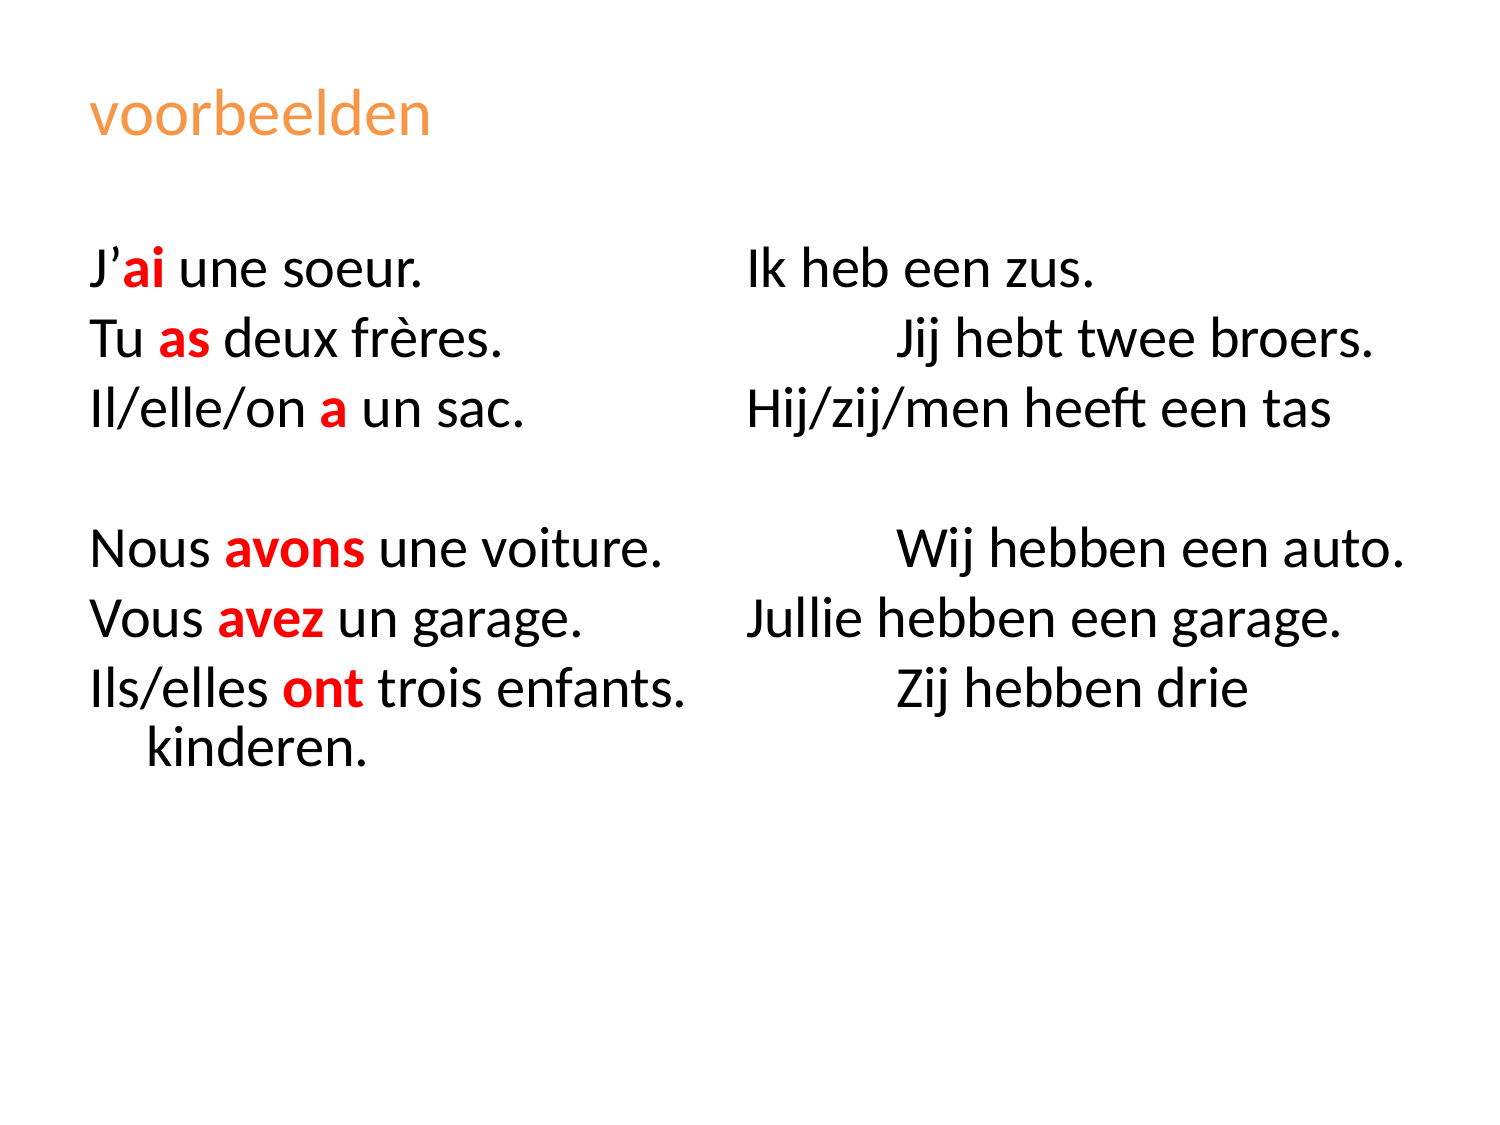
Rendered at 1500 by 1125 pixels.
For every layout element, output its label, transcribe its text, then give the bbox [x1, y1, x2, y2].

text_box voorbeelden J’ai une soeur. Ik heb een zus. Tu as deux frères. Jij hebt twee broers. Il/elle/on a un sac. Hij/zij/men heeft een tas Nous avons une voiture. Wij hebben een auto. Vous avez un garage. Jullie hebben een garage. Ils/elles ont trois enfants. Zij hebben drie kinderen. [75, 78, 1459, 1024]
